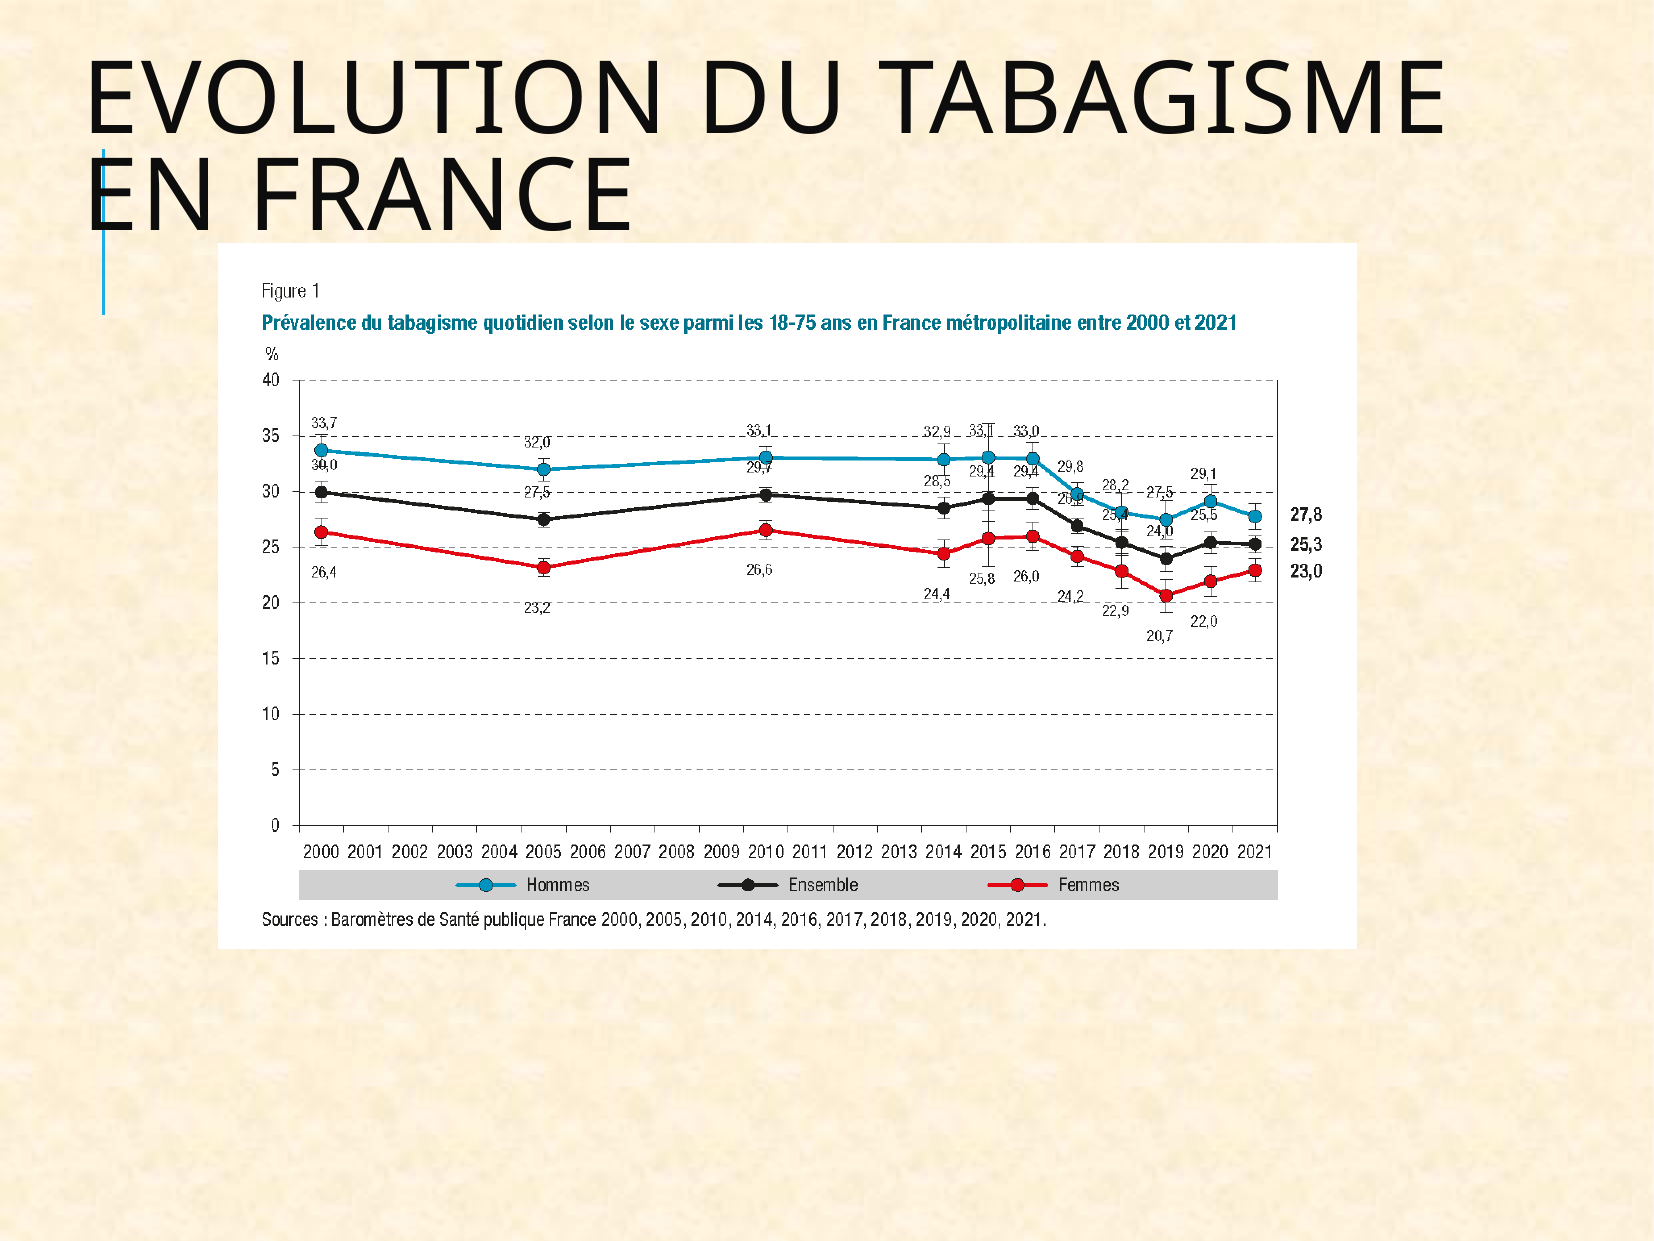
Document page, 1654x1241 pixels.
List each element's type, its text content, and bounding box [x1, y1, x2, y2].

picture [0, 0, 1654, 1241]
title Evolution du tabagisme en France [82, 102, 1571, 203]
